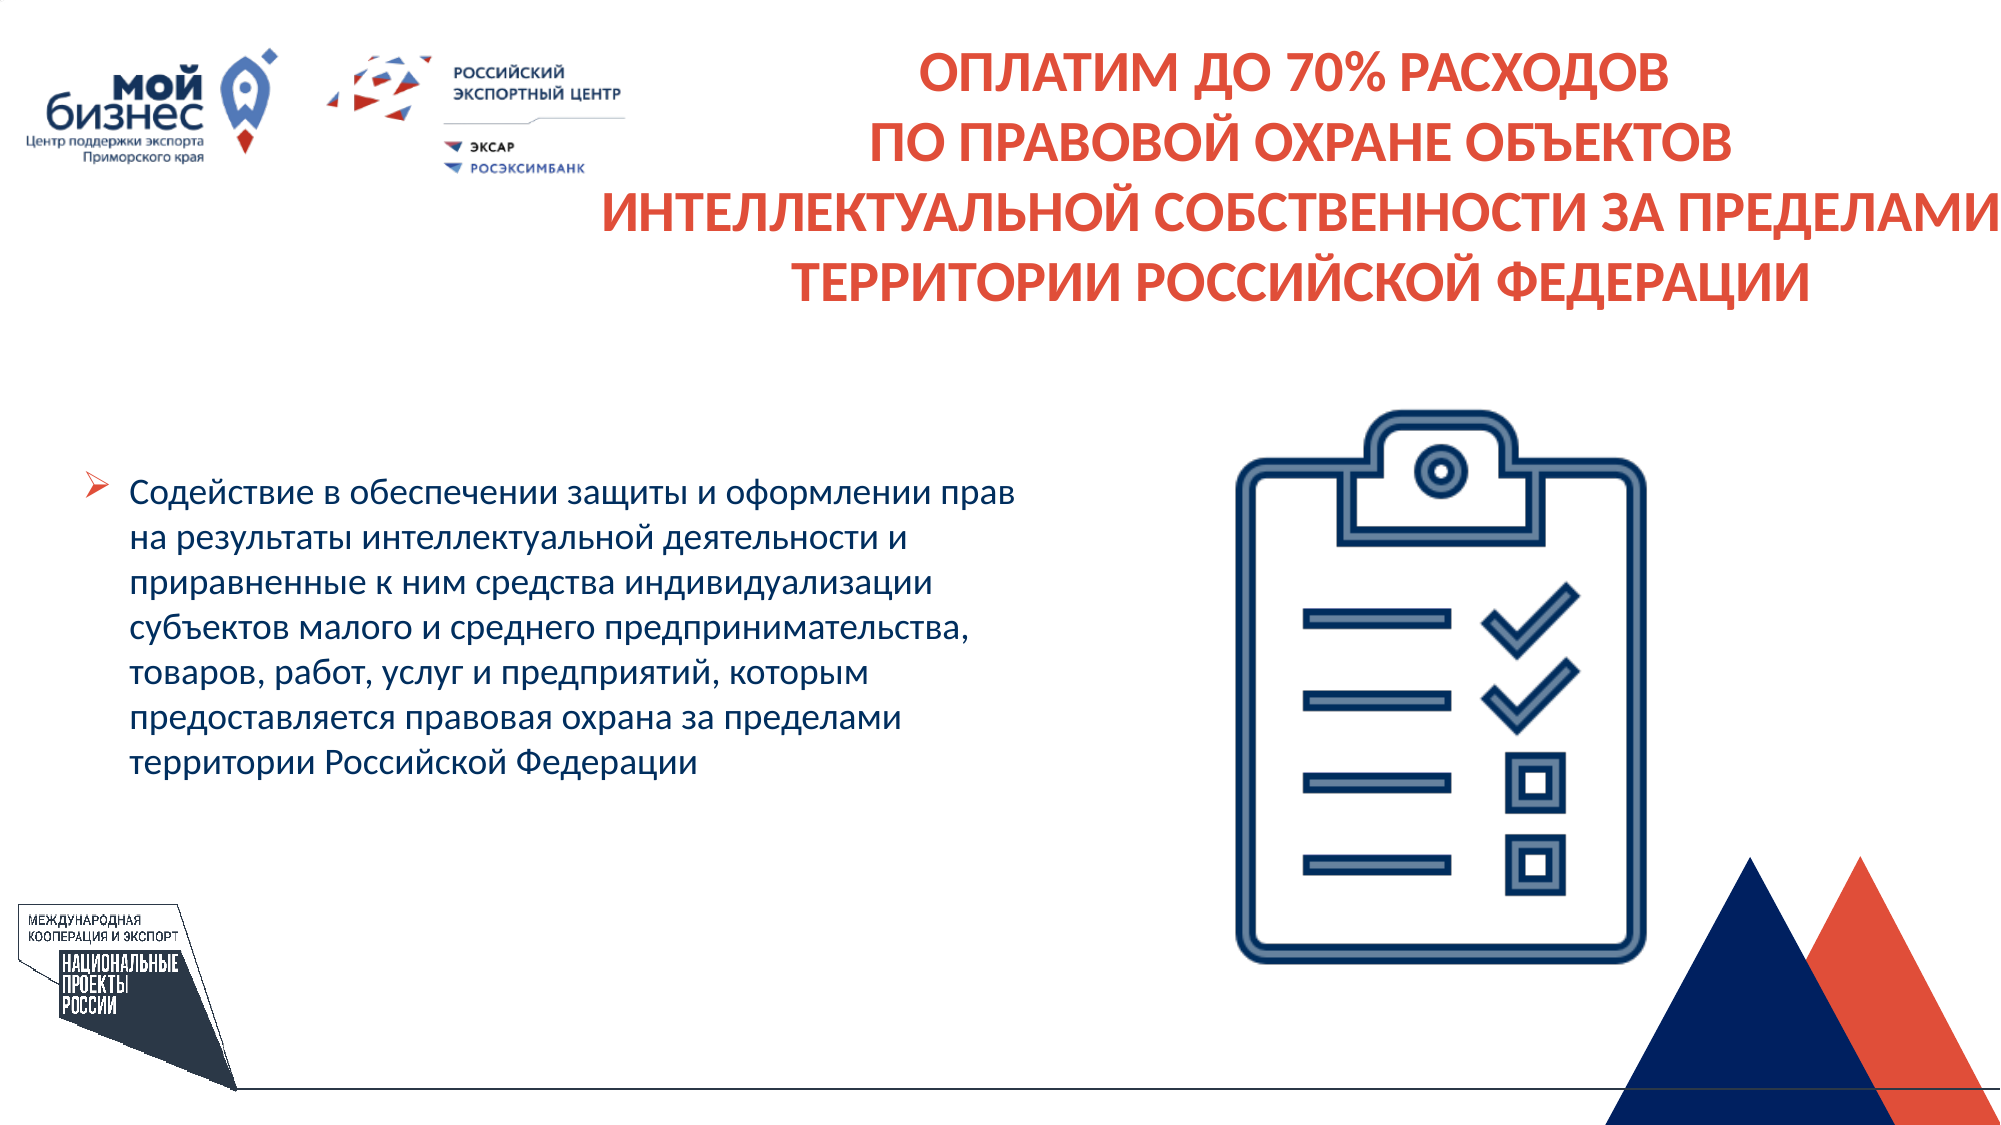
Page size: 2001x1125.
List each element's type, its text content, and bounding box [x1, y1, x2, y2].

picture [0, 0, 674, 226]
text_box ОПЛАТИМ ДО 70% РАСХОДОВ ПО ПРАВОВОЙ ОХРАНЕ ОБЪЕКТОВ ИНТЕЛЛЕКТУАЛЬНОЙ СОБСТВЕННОСТИ ЗА ПРЕДЕЛАМИ ТЕРРИТОРИИ РОССИЙСКОЙ ФЕДЕРАЦИИ [584, 25, 2000, 321]
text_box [0, 815, 2000, 1125]
picture [1118, 359, 1765, 815]
text_box Содействие в обеспечении защиты и оформлении прав на результаты интеллектуальной деятельности и приравненные к ним средства индивидуализации субъектов малого и среднего предпринимательства, товаров, работ, услуг и предприятий, которым предоставляется правовая охрана за пределами территории Российской Федерации [67, 459, 1053, 790]
